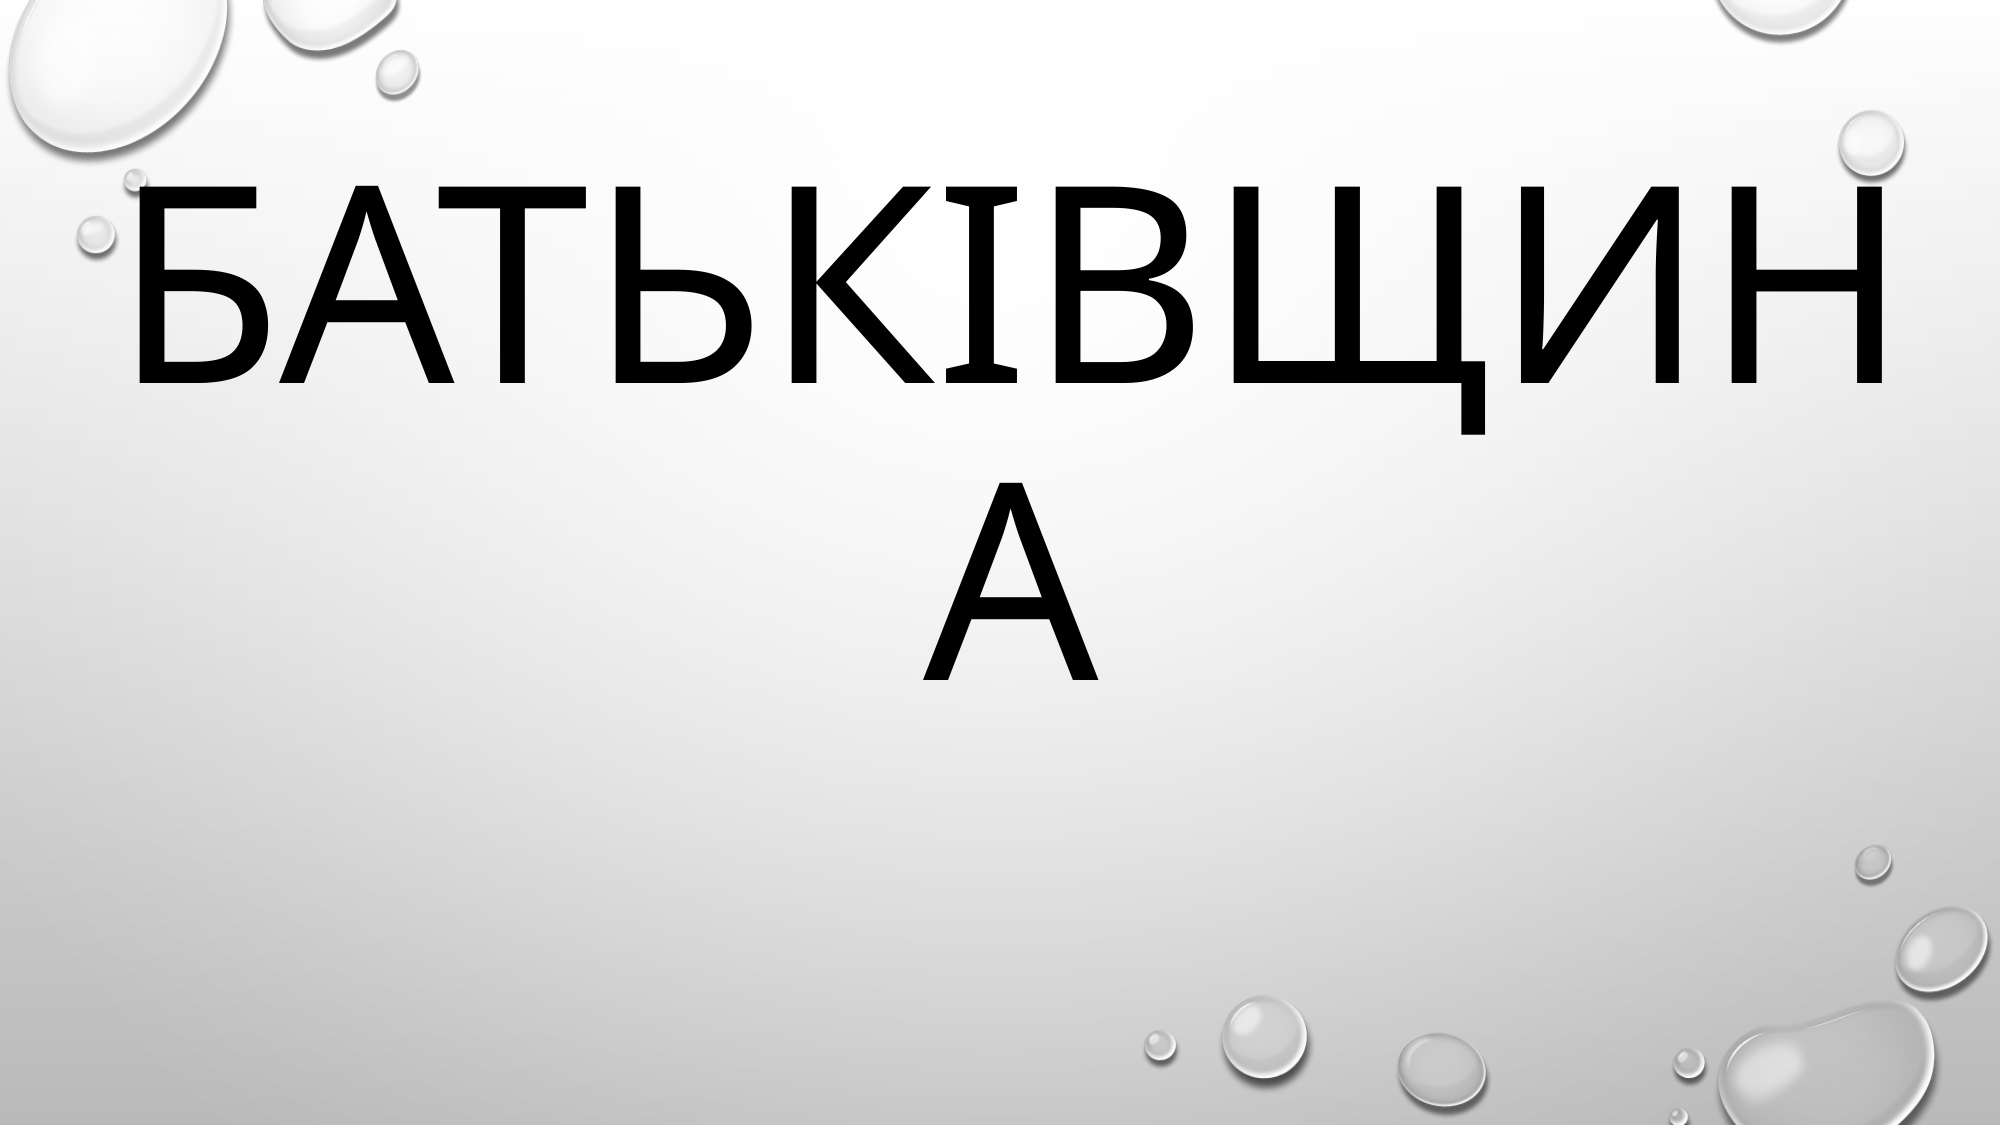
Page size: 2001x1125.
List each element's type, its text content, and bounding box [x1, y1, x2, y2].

picture [0, 0, 2000, 1125]
title батьківщина [61, 135, 1961, 748]
